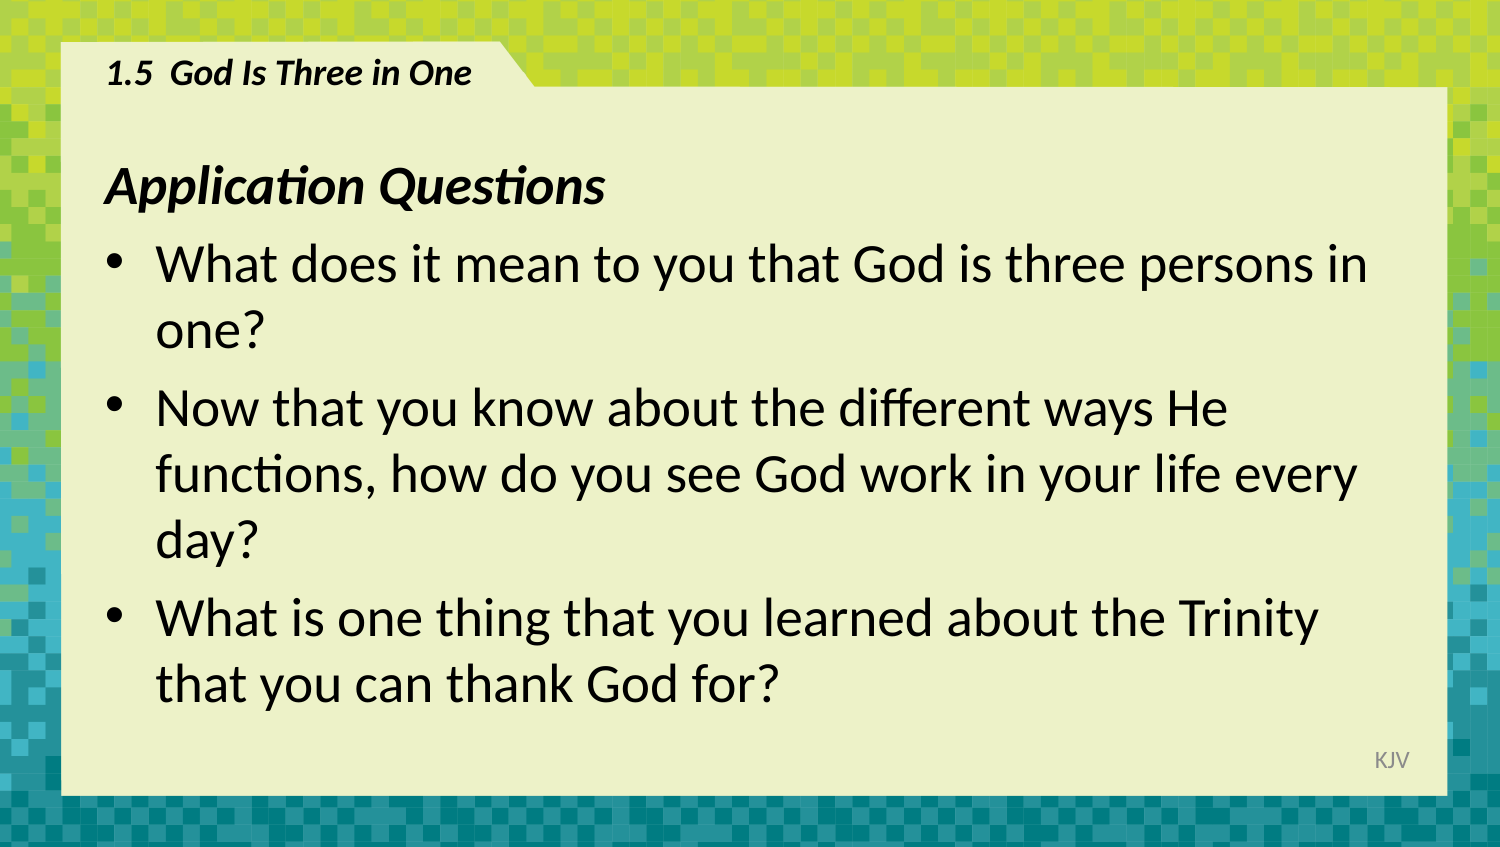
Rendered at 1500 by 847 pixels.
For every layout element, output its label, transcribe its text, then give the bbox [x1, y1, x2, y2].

picture [0, 0, 1500, 847]
list Application Questions What does it mean to you that God is three persons in one? Now that you know about the different ways He functions, how do you see God work in your life every day? What is one thing that you learned about the Trinity that you can thank God for? [89, 141, 1403, 722]
title 1.5 God Is Three in One [89, 33, 1420, 108]
footer KJV [950, 736, 1425, 782]
